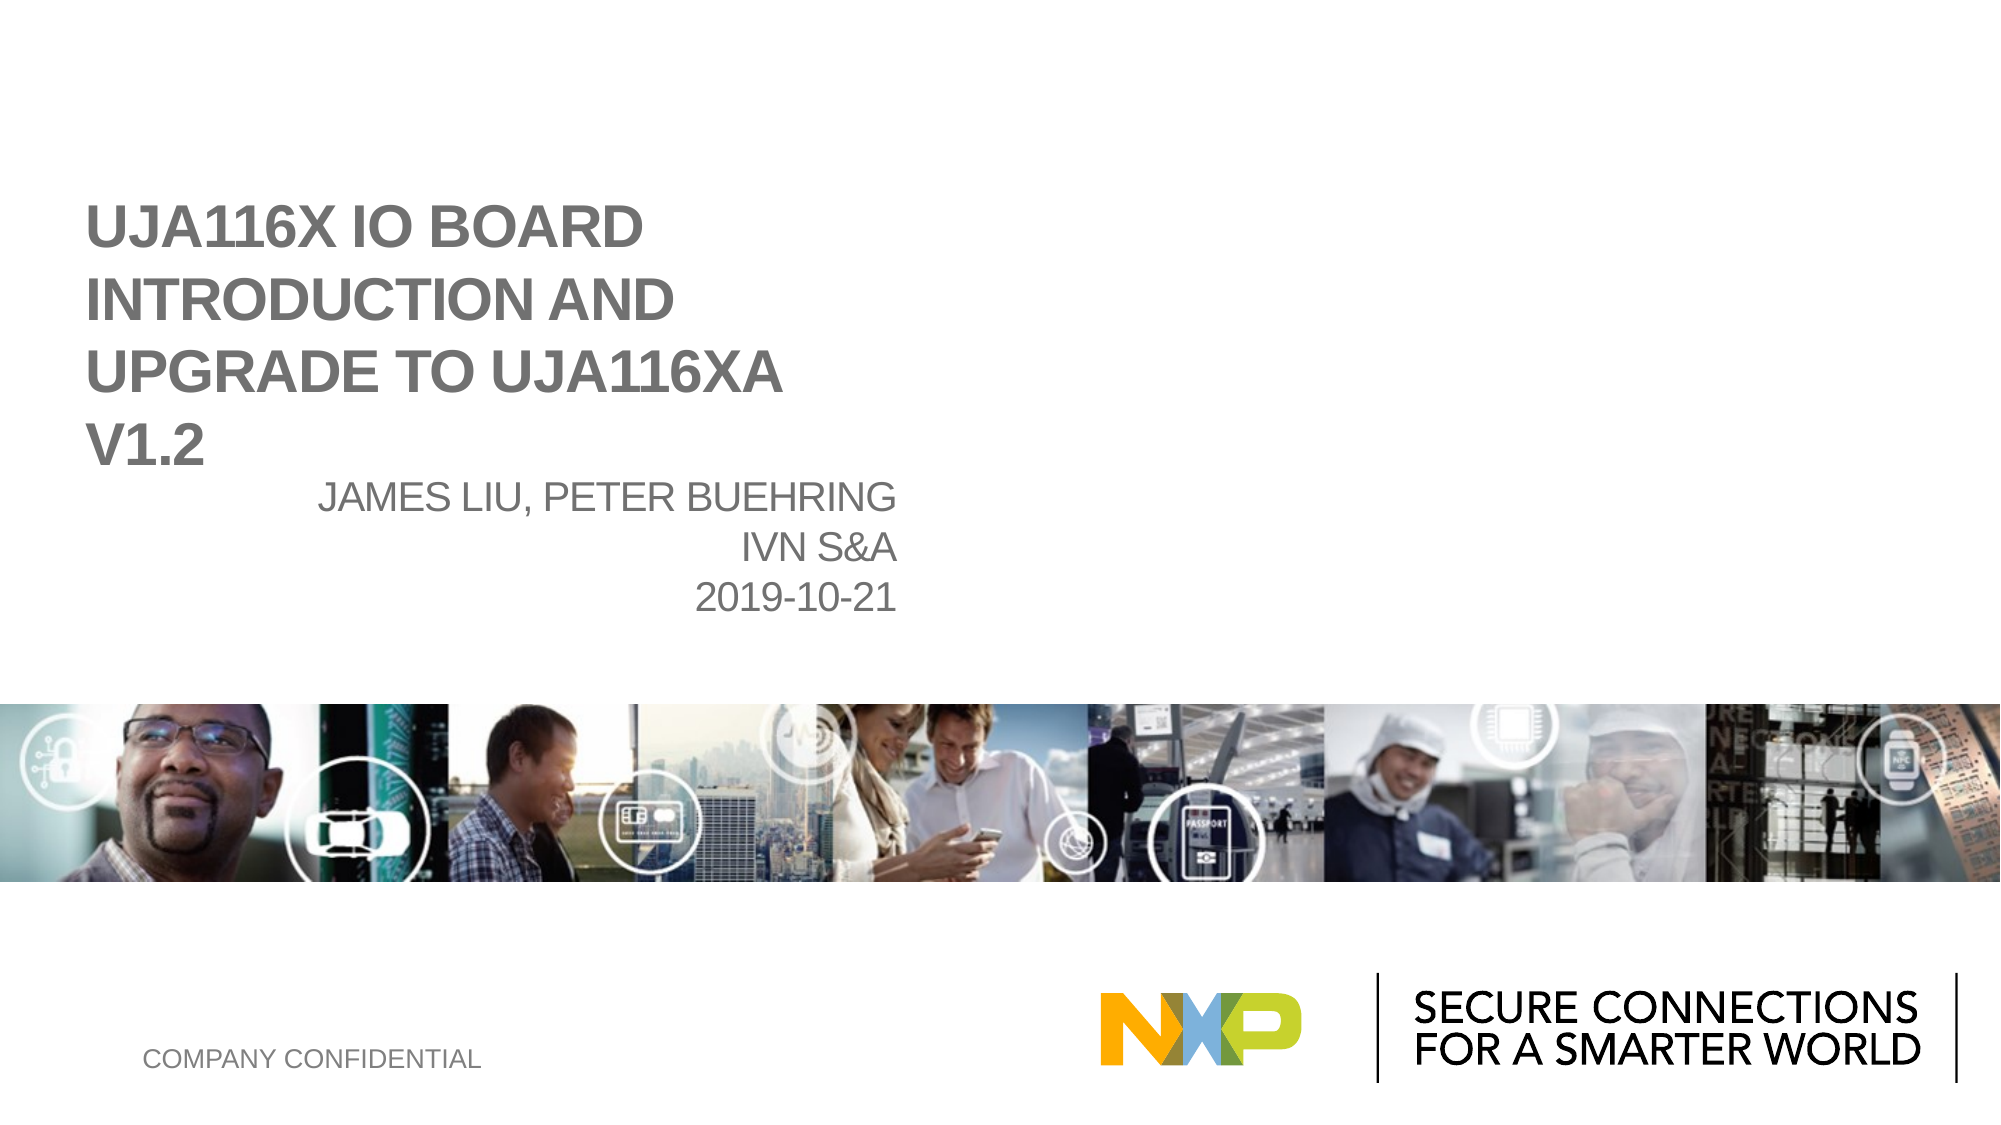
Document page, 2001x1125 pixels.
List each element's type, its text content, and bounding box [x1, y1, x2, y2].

list James LIU, peter buehring ivn s&a 2019-10-21 [70, 462, 913, 675]
title UJA116x IO board introduction and upgrade to uja116xa v1.2 [69, 170, 914, 456]
picture [0, 704, 2000, 882]
